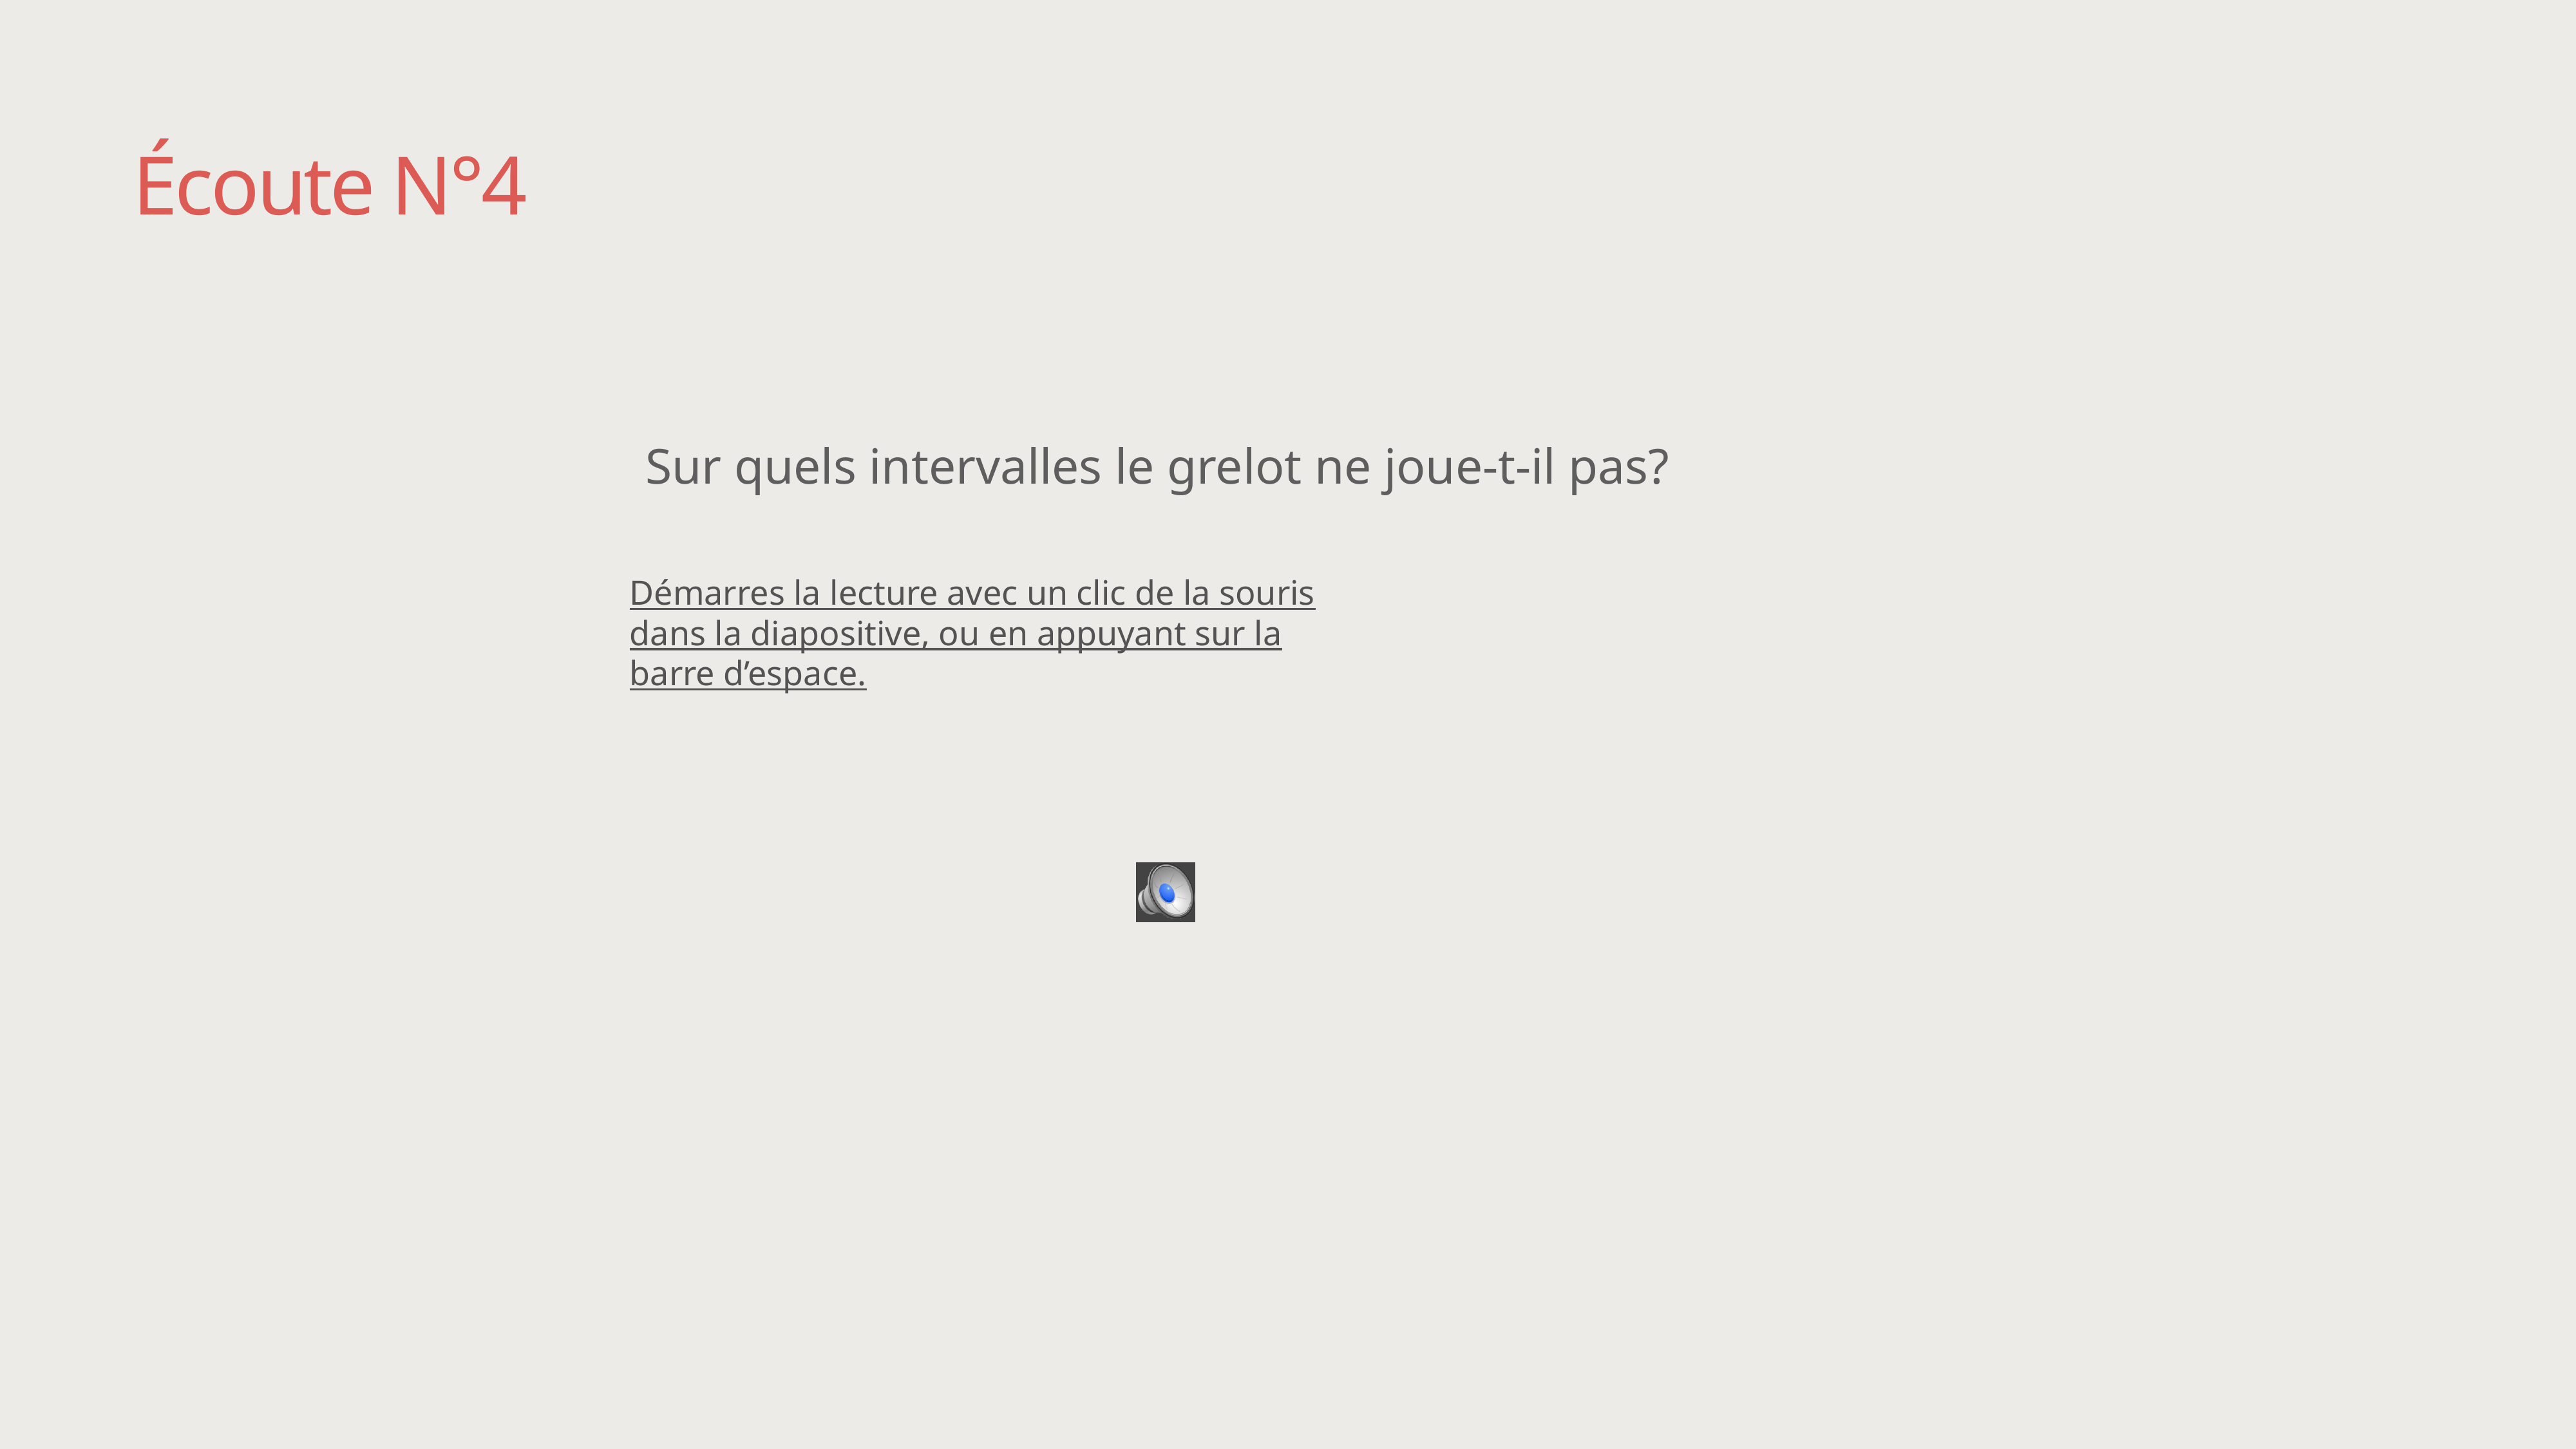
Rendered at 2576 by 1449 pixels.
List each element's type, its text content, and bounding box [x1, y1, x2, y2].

picture [1135, 862, 1197, 923]
text_box Sur quels intervalles le grelot ne joue-t-il pas? [639, 430, 1785, 499]
text_box Démarres la lecture avec un clic de la souris dans la diapositive, ou en appuyant sur la barre d’espace. [624, 566, 1359, 698]
title Écoute N°4 [127, 111, 2449, 236]
